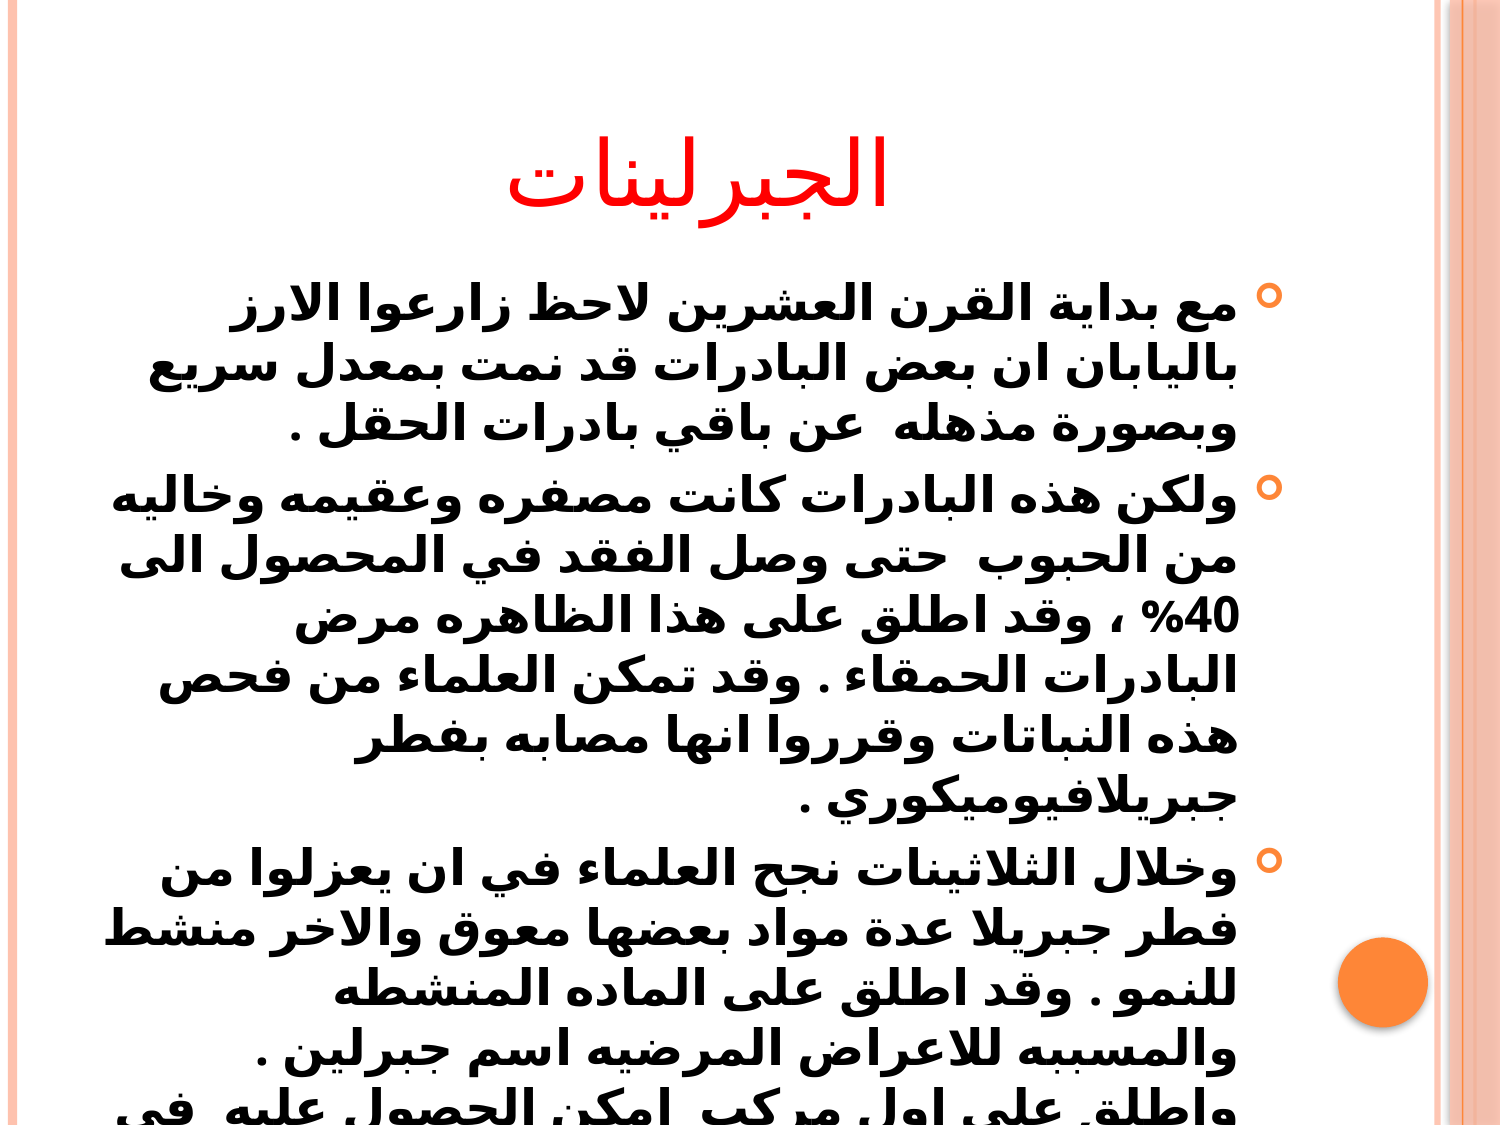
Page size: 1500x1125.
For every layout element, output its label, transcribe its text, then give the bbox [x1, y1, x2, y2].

list مع بداية القرن العشرين لاحظ زارعوا الارز باليابان ان بعض البادرات قد نمت بمعدل سريع وبصورة مذهله عن باقي بادرات الحقل . ولكن هذه البادرات كانت مصفره وعقيمه وخاليه من الحبوب حتى وصل الفقد في المحصول الى 40% ، وقد اطلق على هذا الظاهره مرض البادرات الحمقاء . وقد تمكن العلماء من فحص هذه النباتات وقرروا انها مصابه بفطر جبريلافيوميكوري . وخلال الثلاثينات نجح العلماء في ان يعزلوا من فطر جبريلا عدة مواد بعضها معوق والاخر منشط للنمو . وقد اطلق على الماده المنشطه والمسببه للاعراض المرضيه اسم جبرلين . واطلق على اول مركب امكن الحصول عليه في صورة نقيه من فطر جبريلا اسم اسم حمض الجبرليك GA3 . [75, 262, 1300, 1062]
title الجبرلينات [75, 45, 1300, 233]
